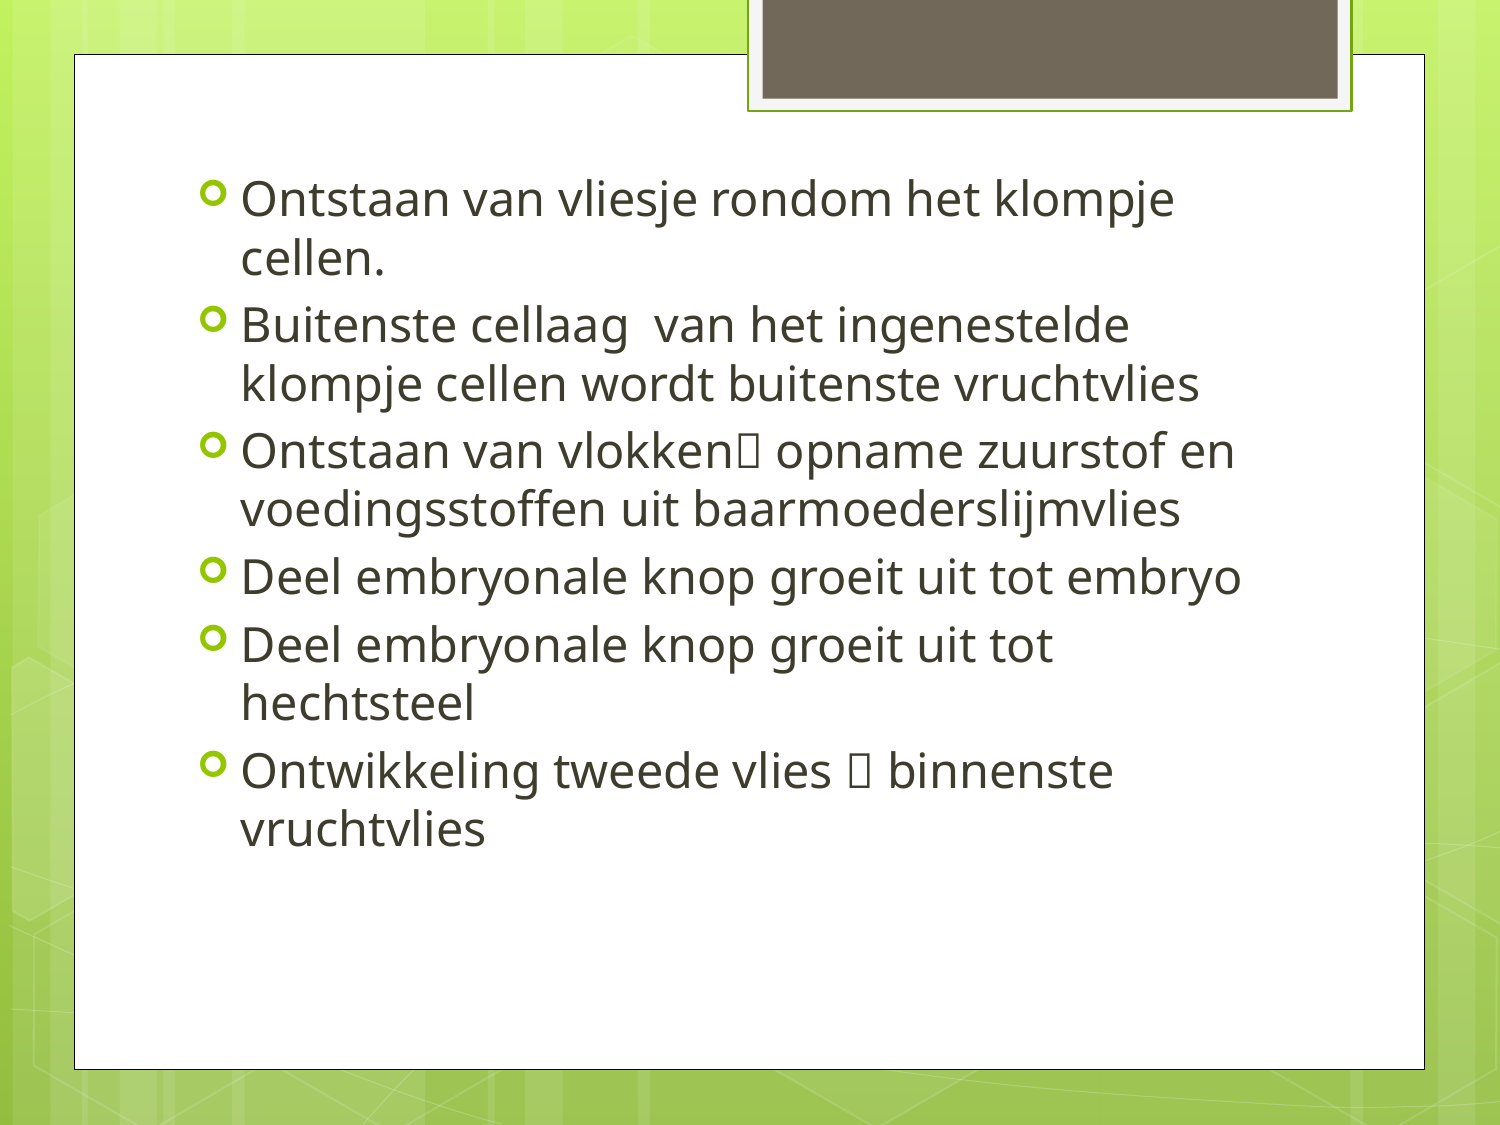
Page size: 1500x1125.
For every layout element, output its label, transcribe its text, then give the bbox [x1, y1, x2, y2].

list Ontstaan van vliesje rondom het klompje cellen. Buitenste cellaag van het ingenestelde klompje cellen wordt buitenste vruchtvlies Ontstaan van vlokken opname zuurstof en voedingsstoffen uit baarmoederslijmvlies Deel embryonale knop groeit uit tot embryo Deel embryonale knop groeit uit tot hechtsteel Ontwikkeling tweede vlies  binnenste vruchtvlies [171, 160, 1283, 957]
